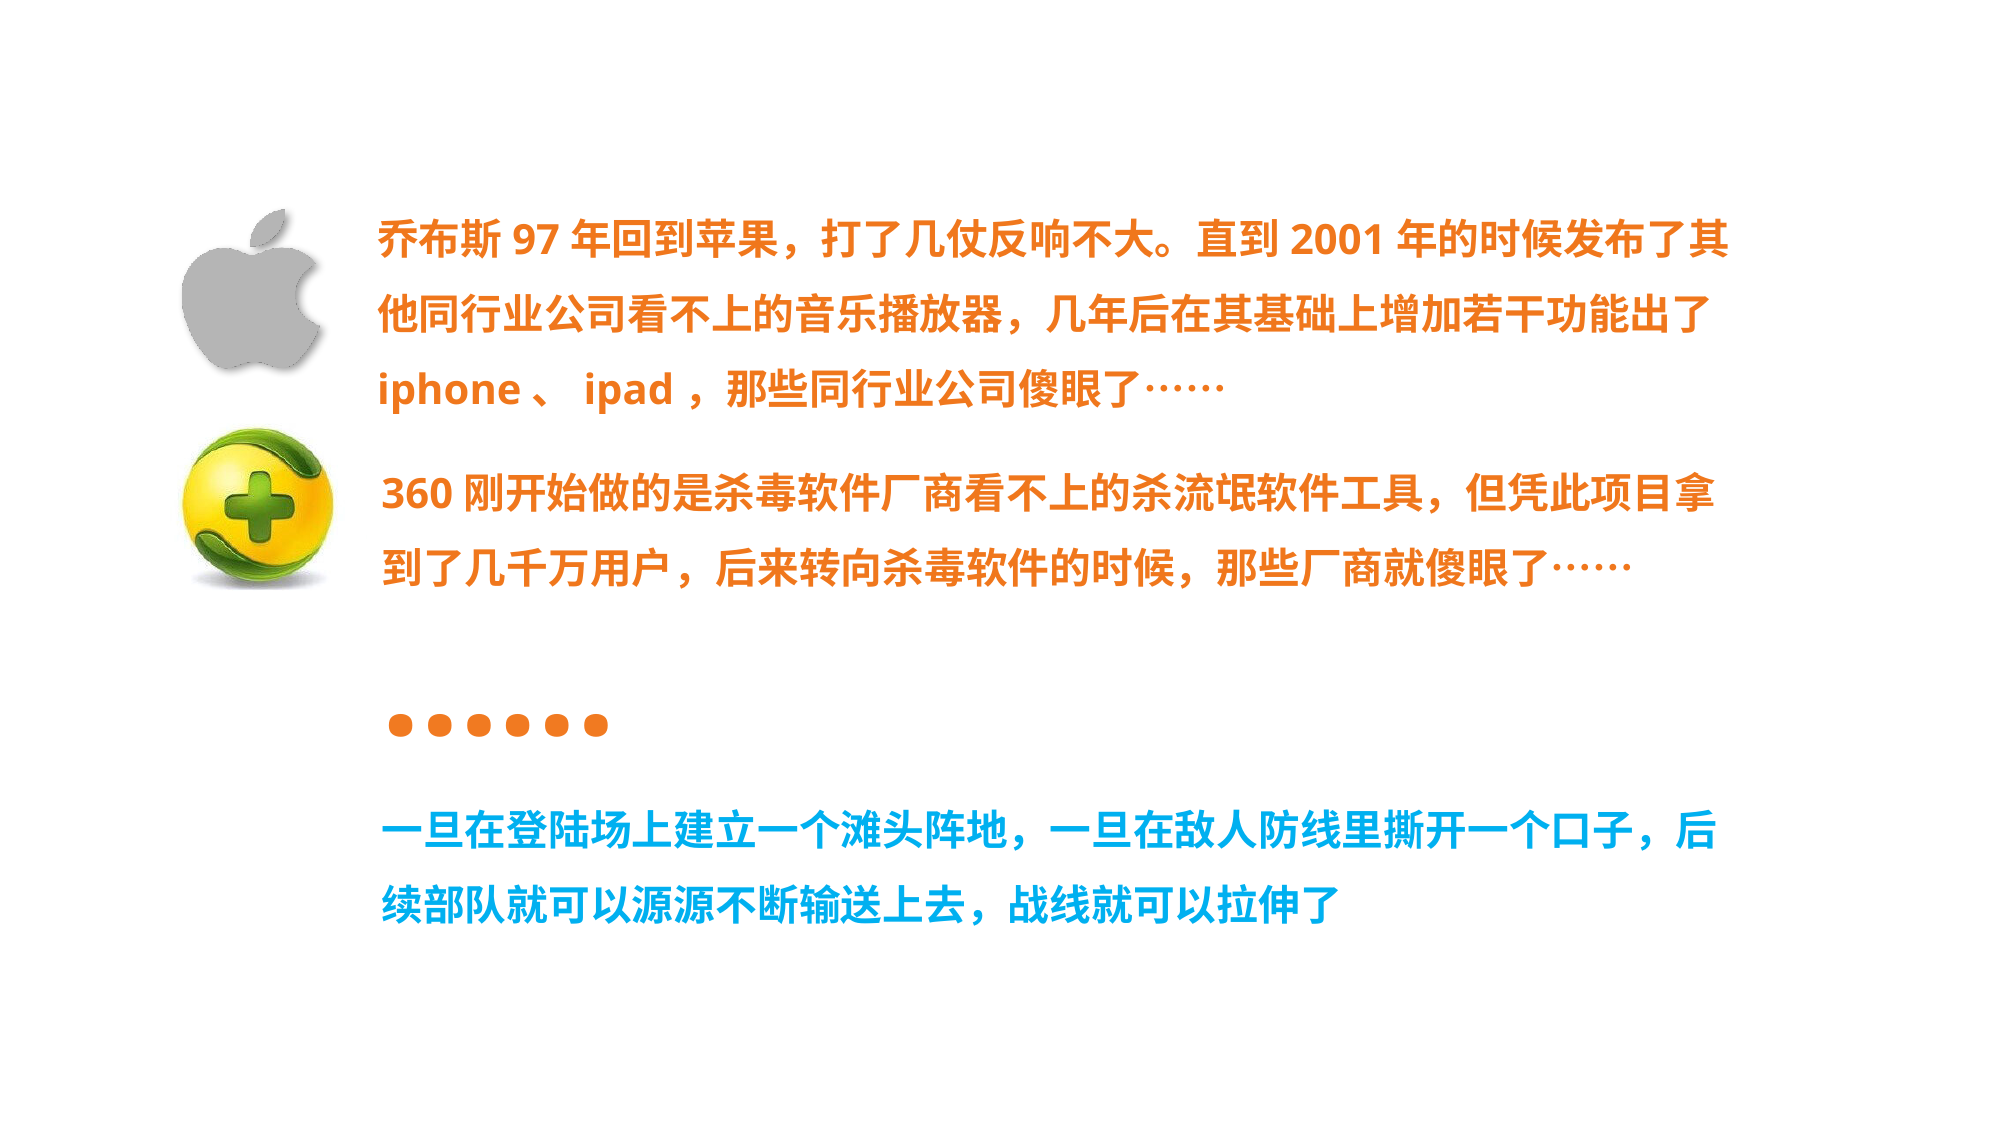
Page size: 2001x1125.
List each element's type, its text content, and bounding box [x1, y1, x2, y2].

text_box 乔布斯97年回到苹果，打了几仗反响不大。直到2001年的时候发布了其他同行业公司看不上的音乐播放器，几年后在其基础上增加若干功能出了iphone、ipad，那些同行业公司傻眼了…… [362, 180, 1746, 420]
picture [169, 409, 367, 603]
text_box …… [366, 507, 1450, 771]
picture [169, 205, 335, 371]
text_box 360刚开始做的是杀毒软件厂商看不上的杀流氓软件工具，但凭此项目拿到了几千万用户，后来转向杀毒软件的时候，那些厂商就傻眼了…… [367, 434, 1746, 600]
text_box 一旦在登陆场上建立一个滩头阵地，一旦在敌人防线里撕开一个口子，后续部队就可以源源不断输送上去，战线就可以拉伸了 [366, 771, 1746, 937]
